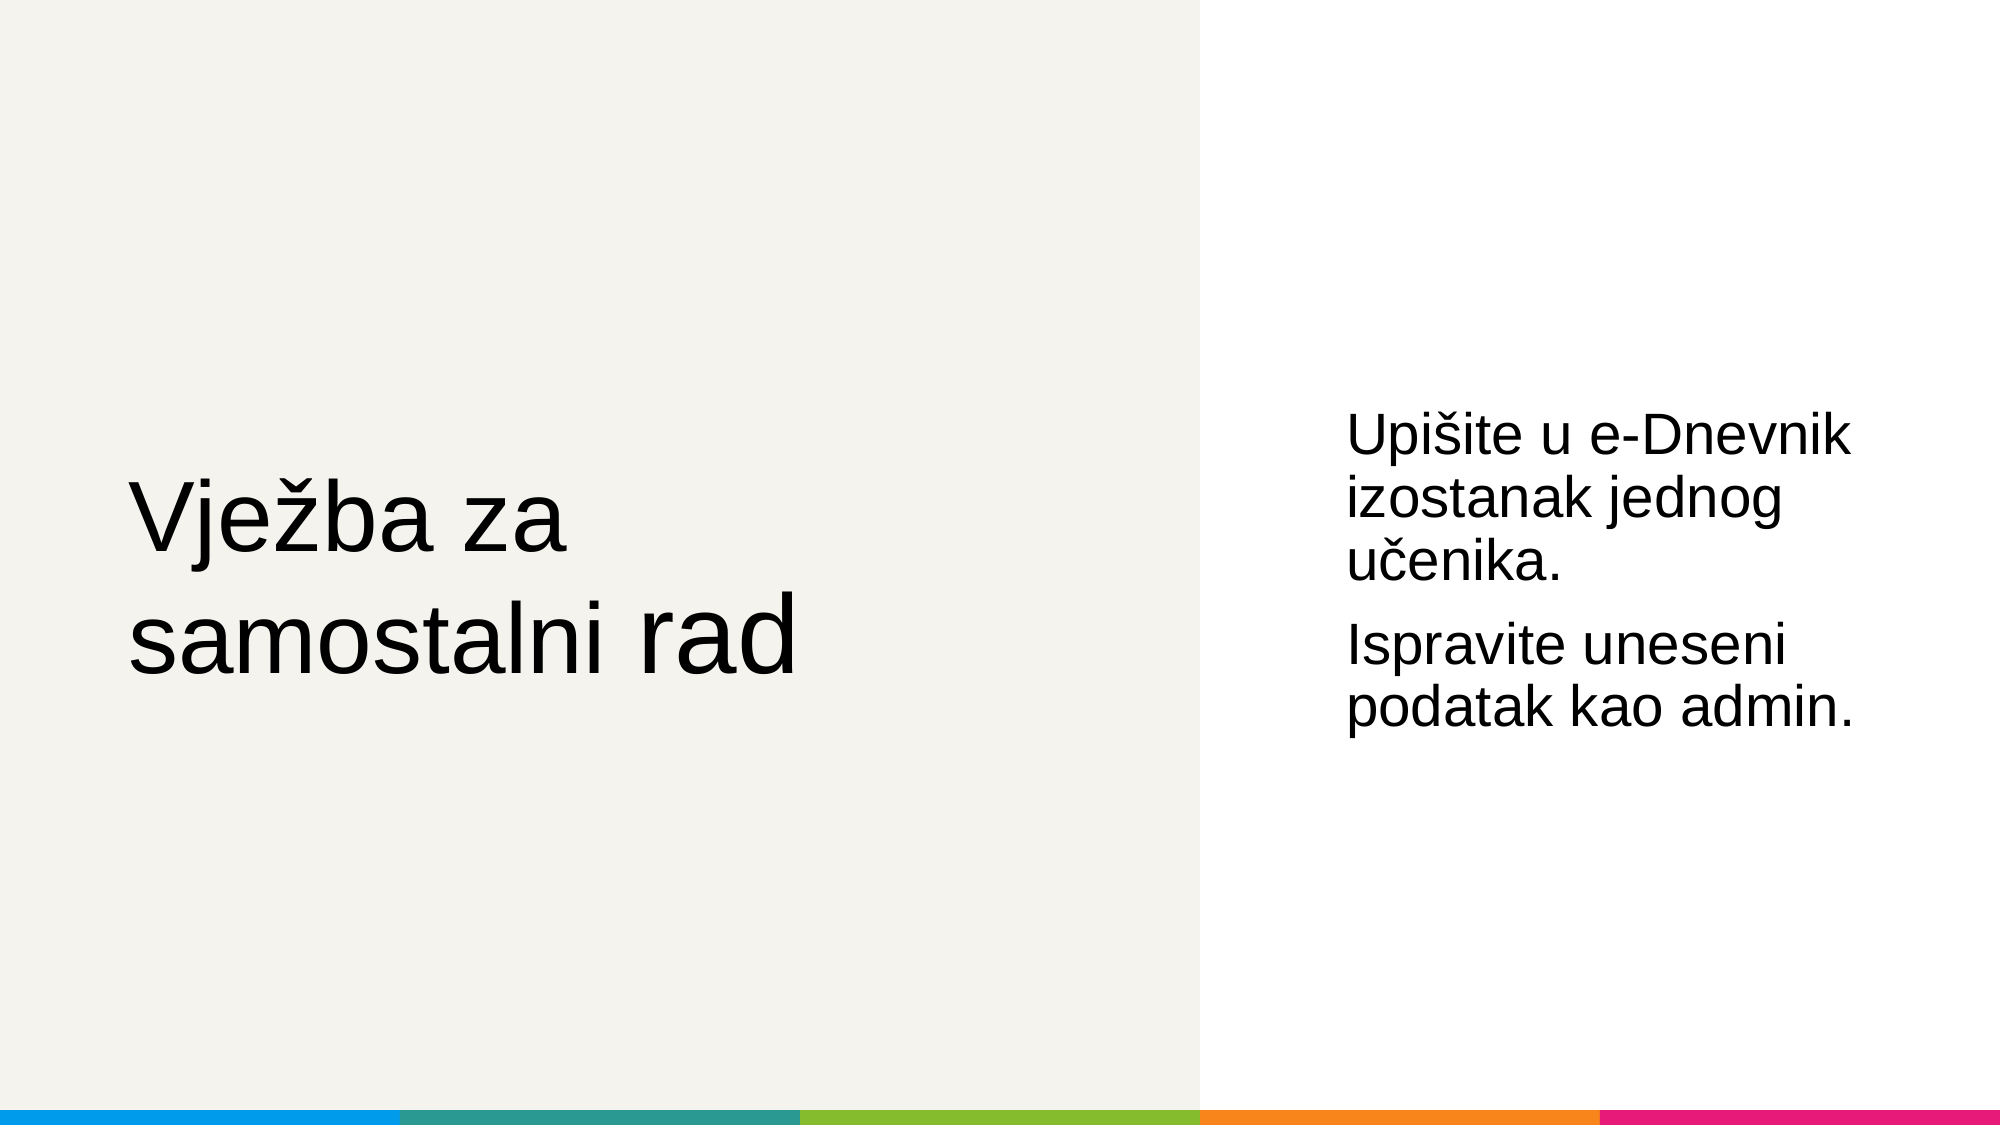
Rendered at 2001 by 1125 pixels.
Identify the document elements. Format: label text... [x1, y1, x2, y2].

list Upišite u e-Dnevnik izostanak jednog učenika. Ispravite uneseni podatak kao admin. [1256, 127, 1902, 1017]
title Vježba za samostalni rad [113, 449, 943, 706]
